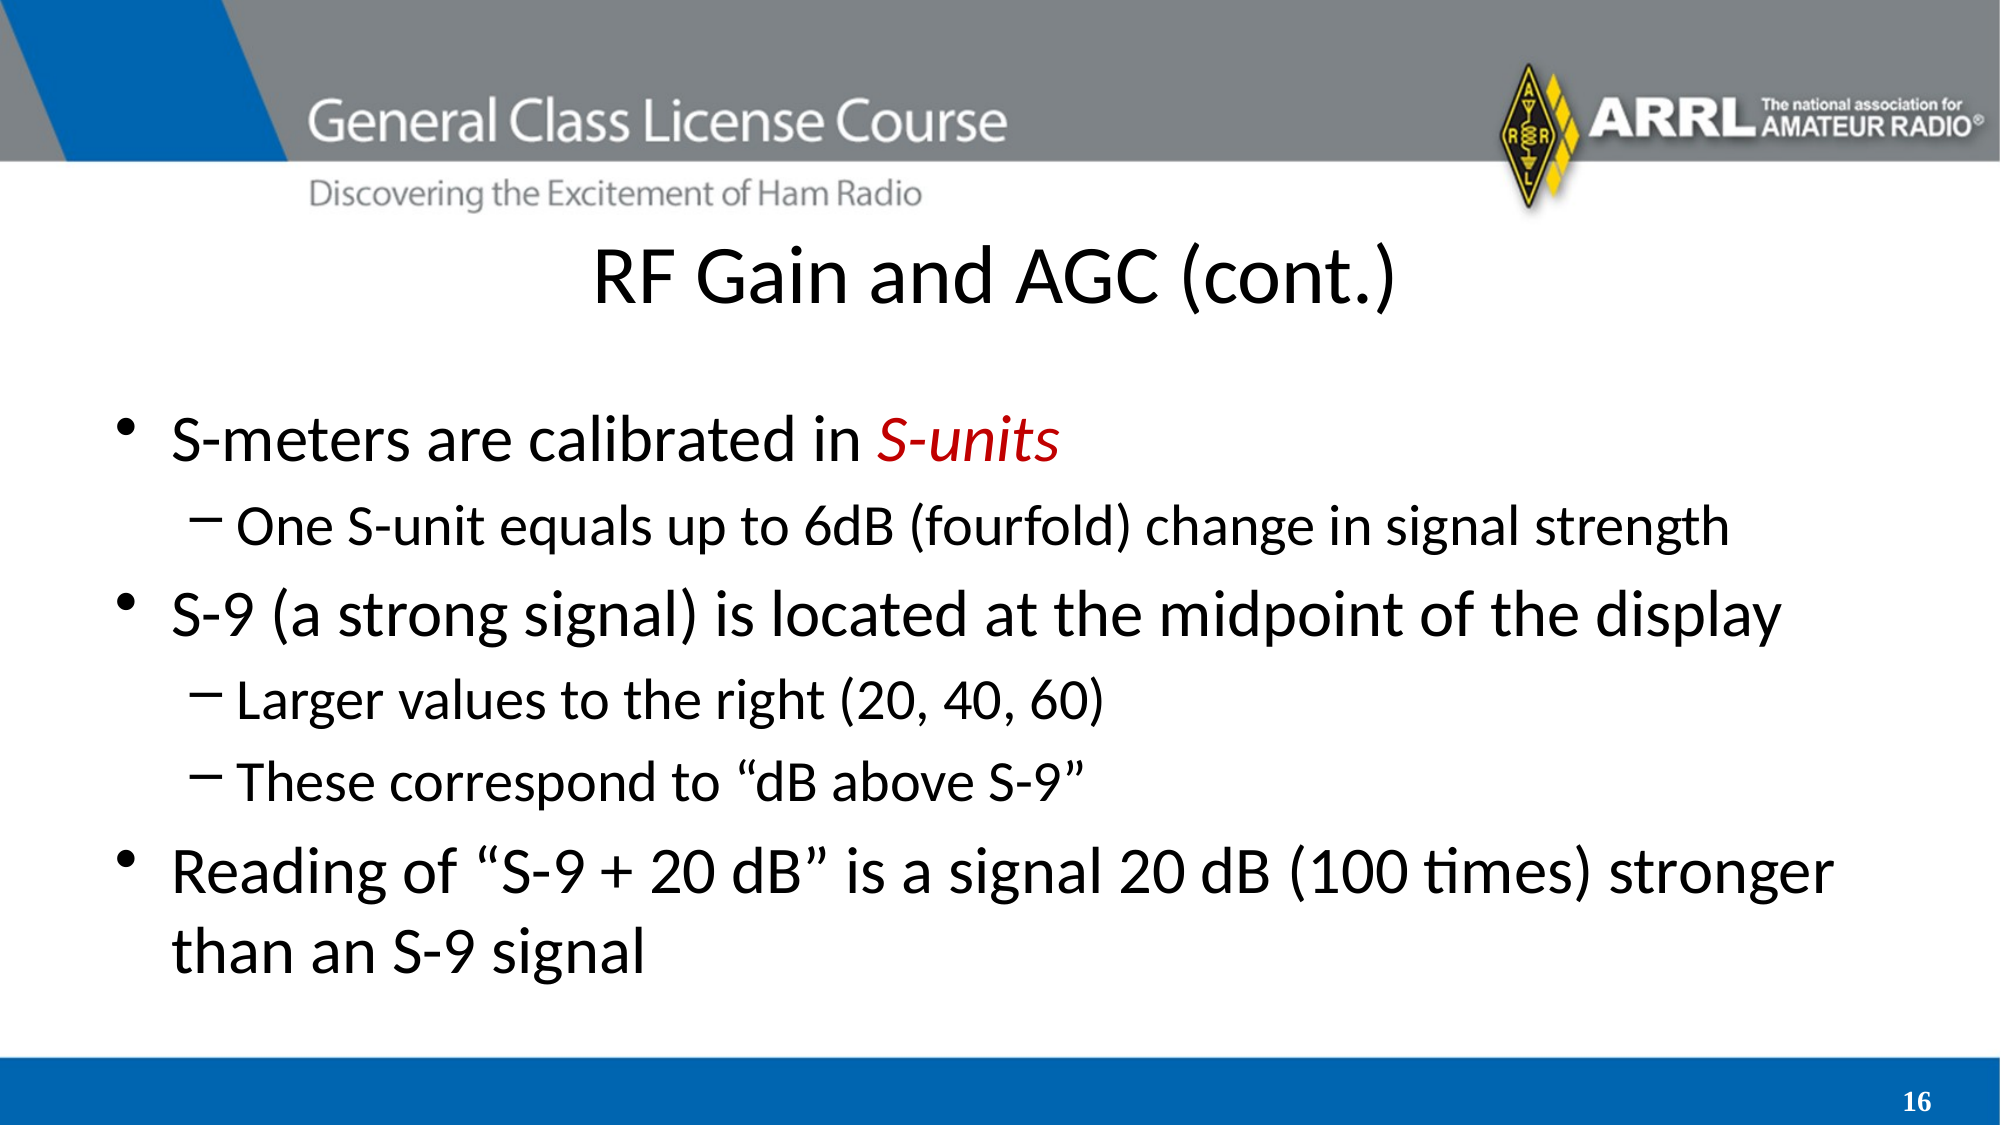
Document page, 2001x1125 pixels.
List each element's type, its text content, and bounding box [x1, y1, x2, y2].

picture [0, 0, 2001, 1125]
list S-meters are calibrated in S-units One S-unit equals up to 6dB (fourfold) change in signal strength S-9 (a strong signal) is located at the midpoint of the display Larger values to the right (20, 40, 60) These correspond to “dB above S-9” Reading of “S-9 + 20 dB” is a signal 20 dB (100 times) stronger than an S-9 signal [99, 387, 1900, 1075]
title RF Gain and AGC (cont.) [96, 212, 1897, 356]
